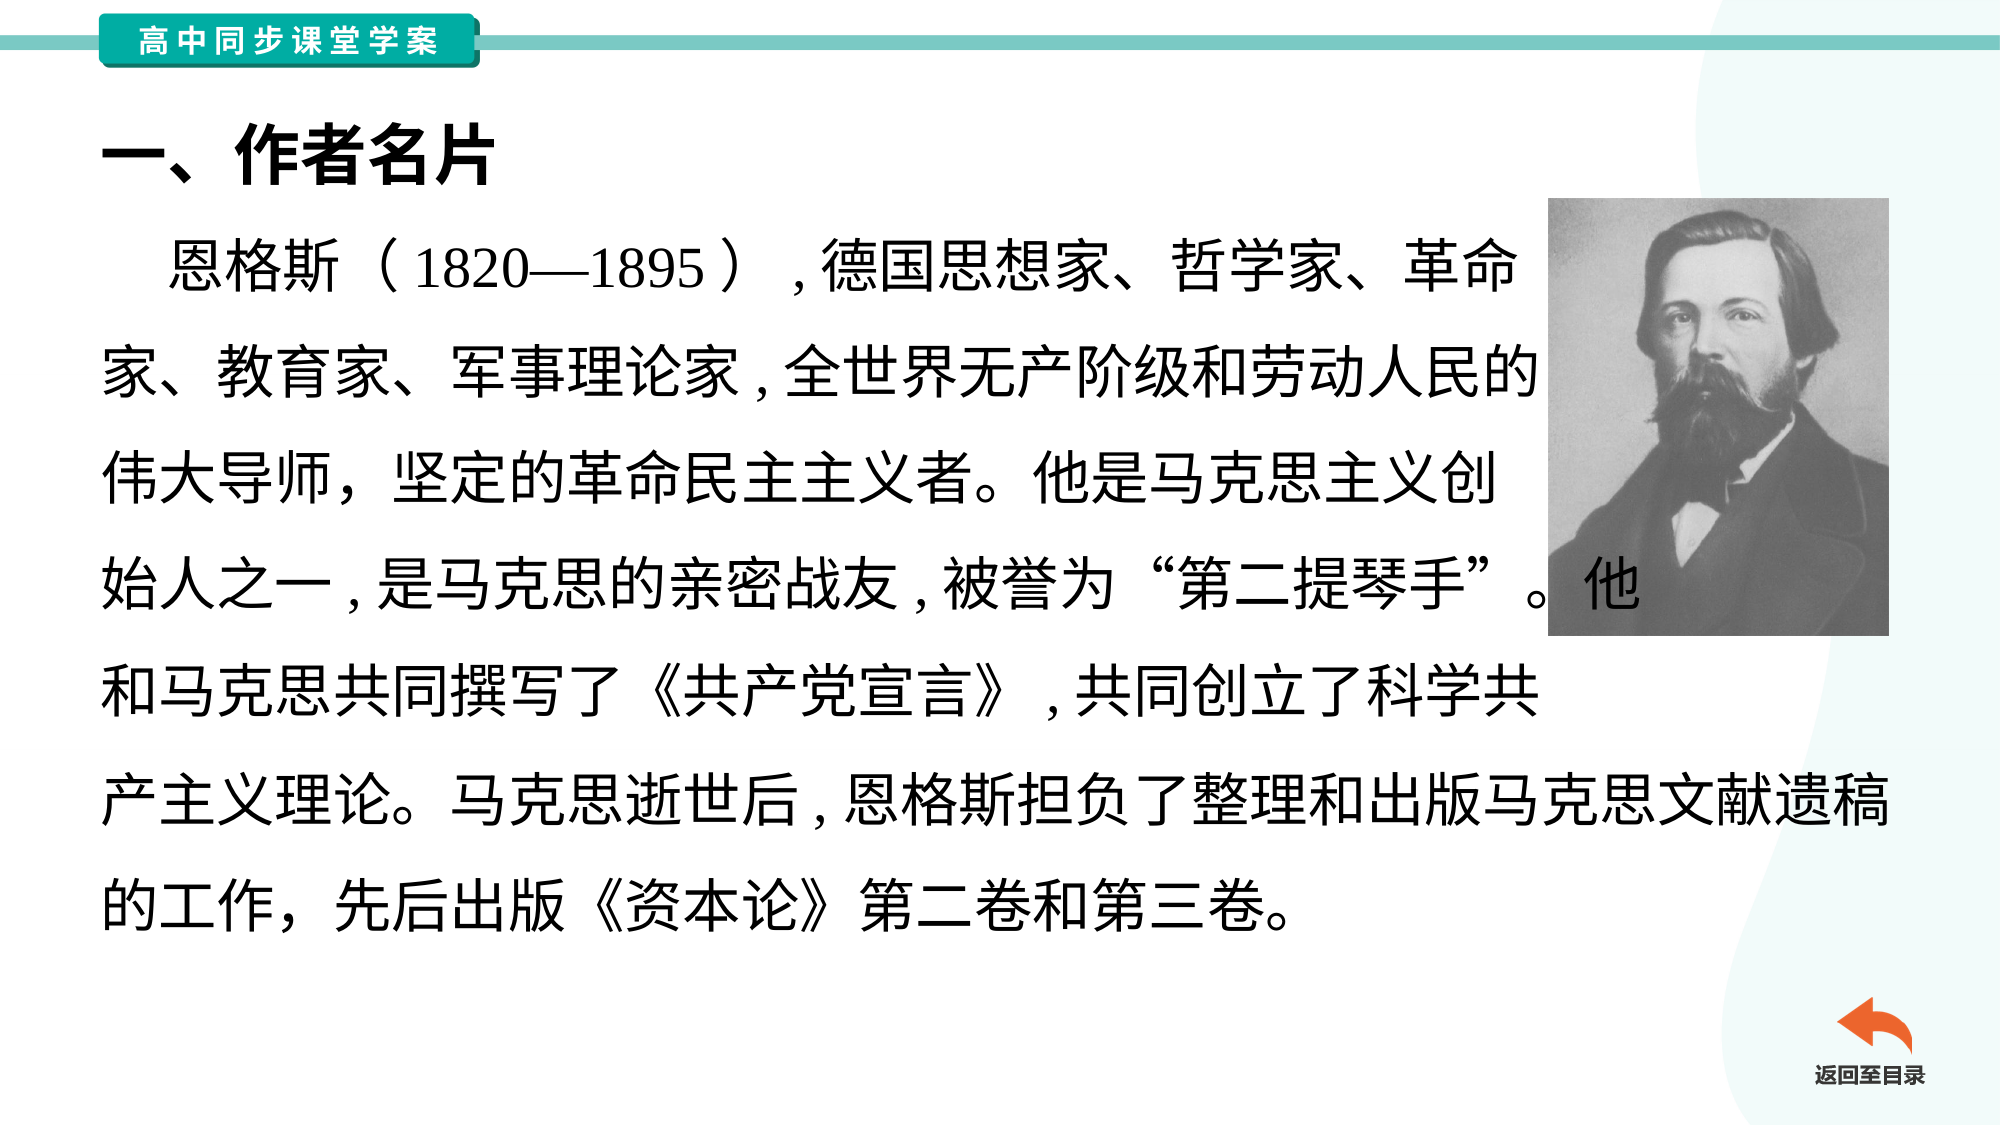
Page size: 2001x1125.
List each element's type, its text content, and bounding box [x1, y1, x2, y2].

text_box 恩格斯（1820—1895）,德国思想家、哲学家、革命 家、教育家、军事理论家,全世界无产阶级和劳动人民的 伟大导师，坚定的革命民主主义者。他是马克思主义创 始人之一,是马克思的亲密战友,被誉为“第二提琴手”。他 和马克思共同撰写了《共产党宣言》,共同创立了科学共 [100, 192, 1538, 724]
text_box 一、作者名片 [100, 76, 1899, 254]
picture [0, 0, 2000, 1125]
text_box 产主义理论。马克思逝世后,恩格斯担负了整理和出版马克思文献遗稿 的工作，先后出版《资本论》第二卷和第三卷。 [100, 726, 1900, 940]
